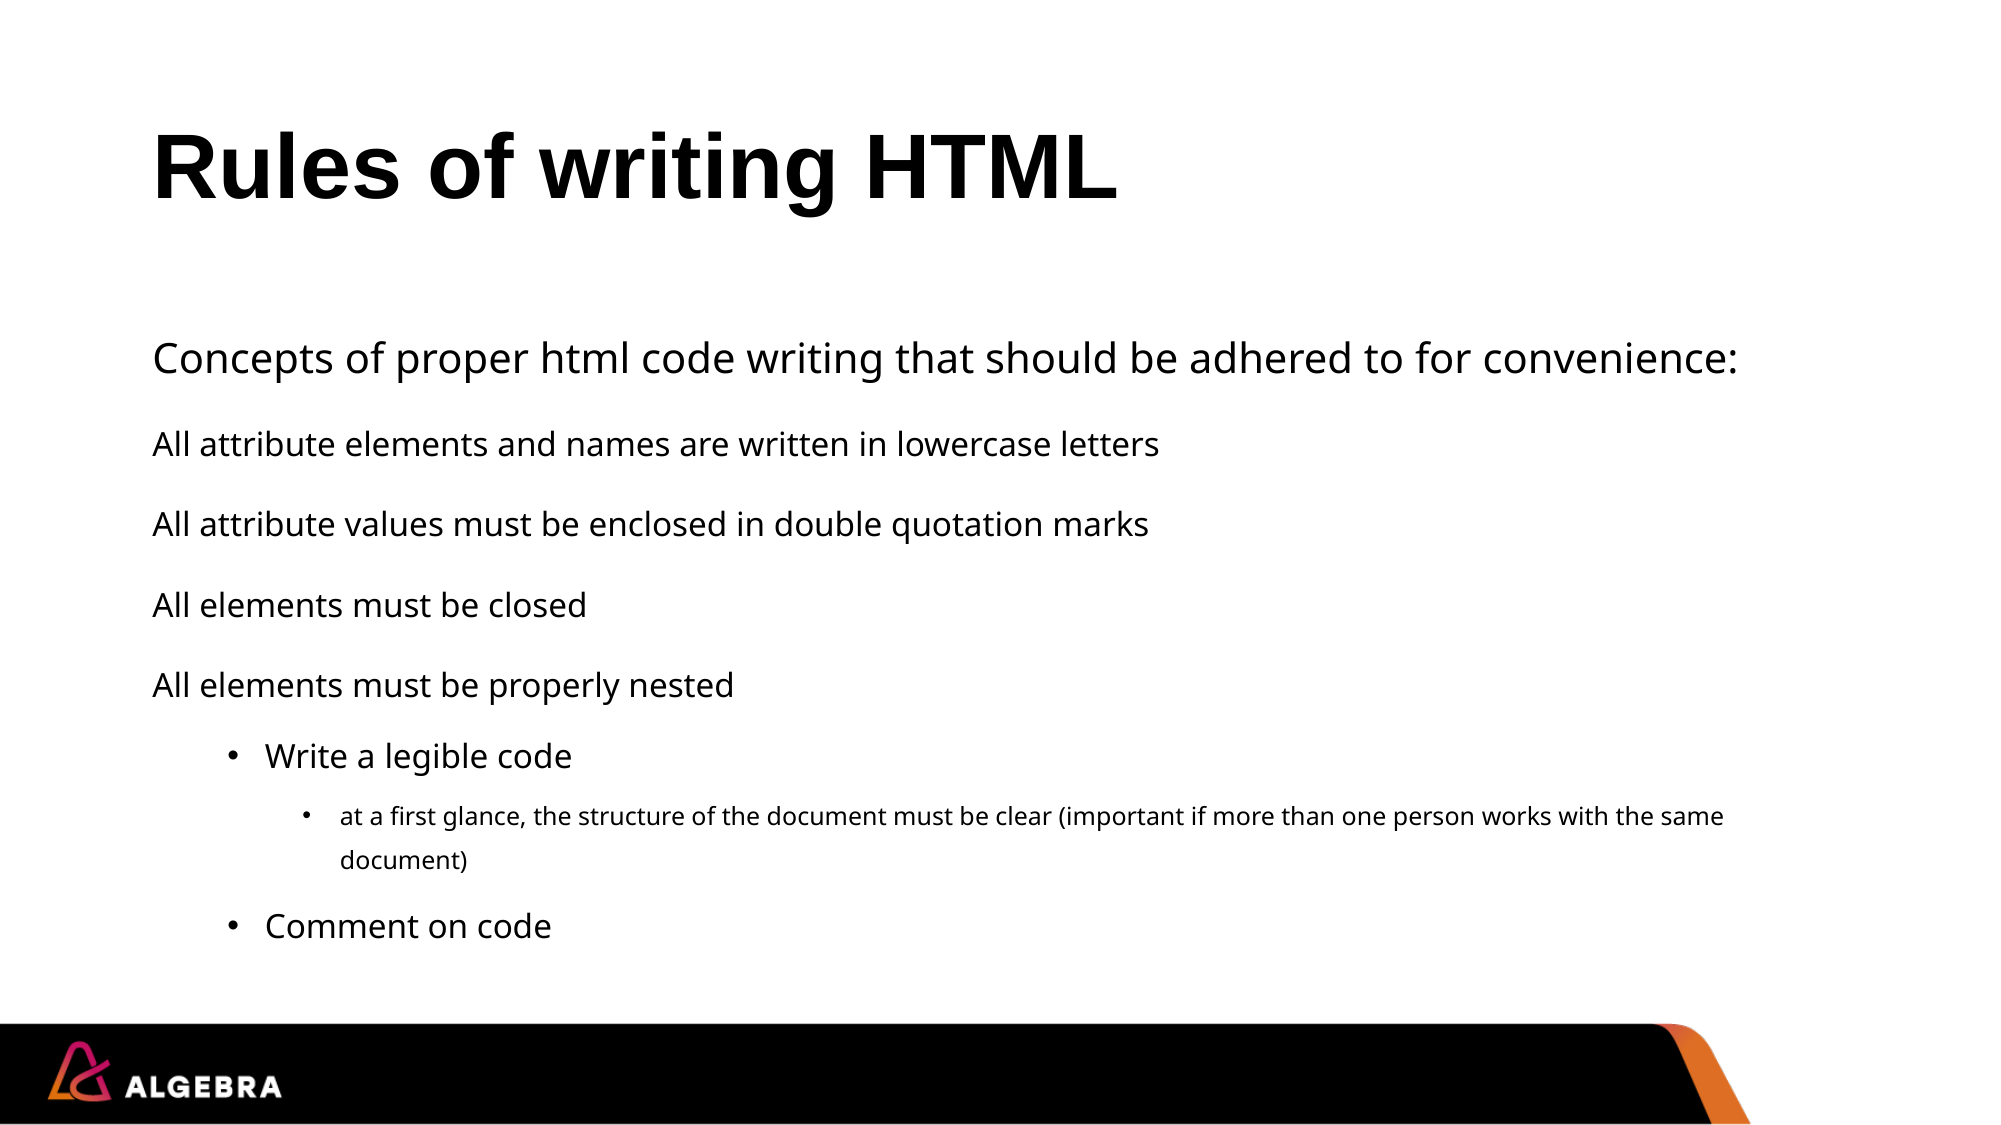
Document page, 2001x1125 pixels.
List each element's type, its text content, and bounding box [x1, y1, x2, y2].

picture [0, 1023, 1958, 1125]
list Concepts of proper html code writing that should be adhered to for convenience: All attribute elements and names are written in lowercase letters All attribute values must be enclosed in double quotation marks All elements must be closed All elements must be properly nested Write a legible code at a first glance, the structure of the document must be clear (important if more than one person works with the same document) Comment on code [137, 299, 1863, 1014]
title Rules of writing HTML [137, 59, 1863, 278]
